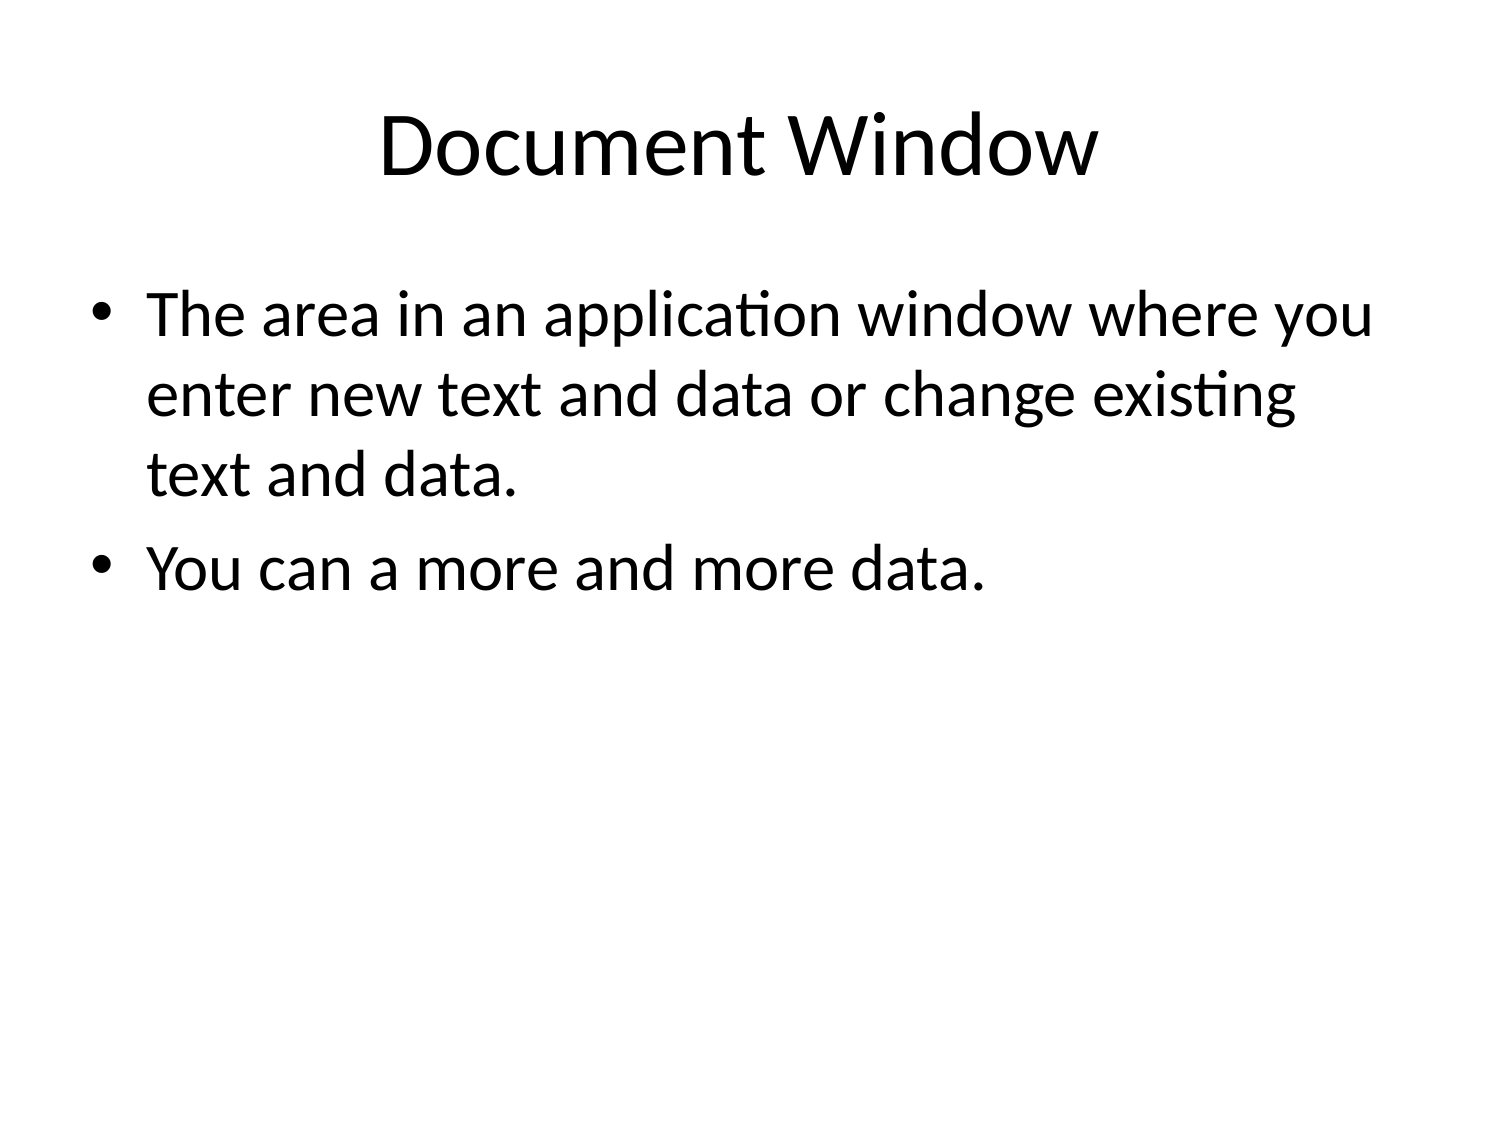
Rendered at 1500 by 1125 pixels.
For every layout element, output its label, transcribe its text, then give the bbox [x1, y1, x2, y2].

list The area in an application window where you enter new text and data or change existing text and data. You can a more and more data. [75, 262, 1425, 1005]
title Document Window [75, 45, 1425, 233]
